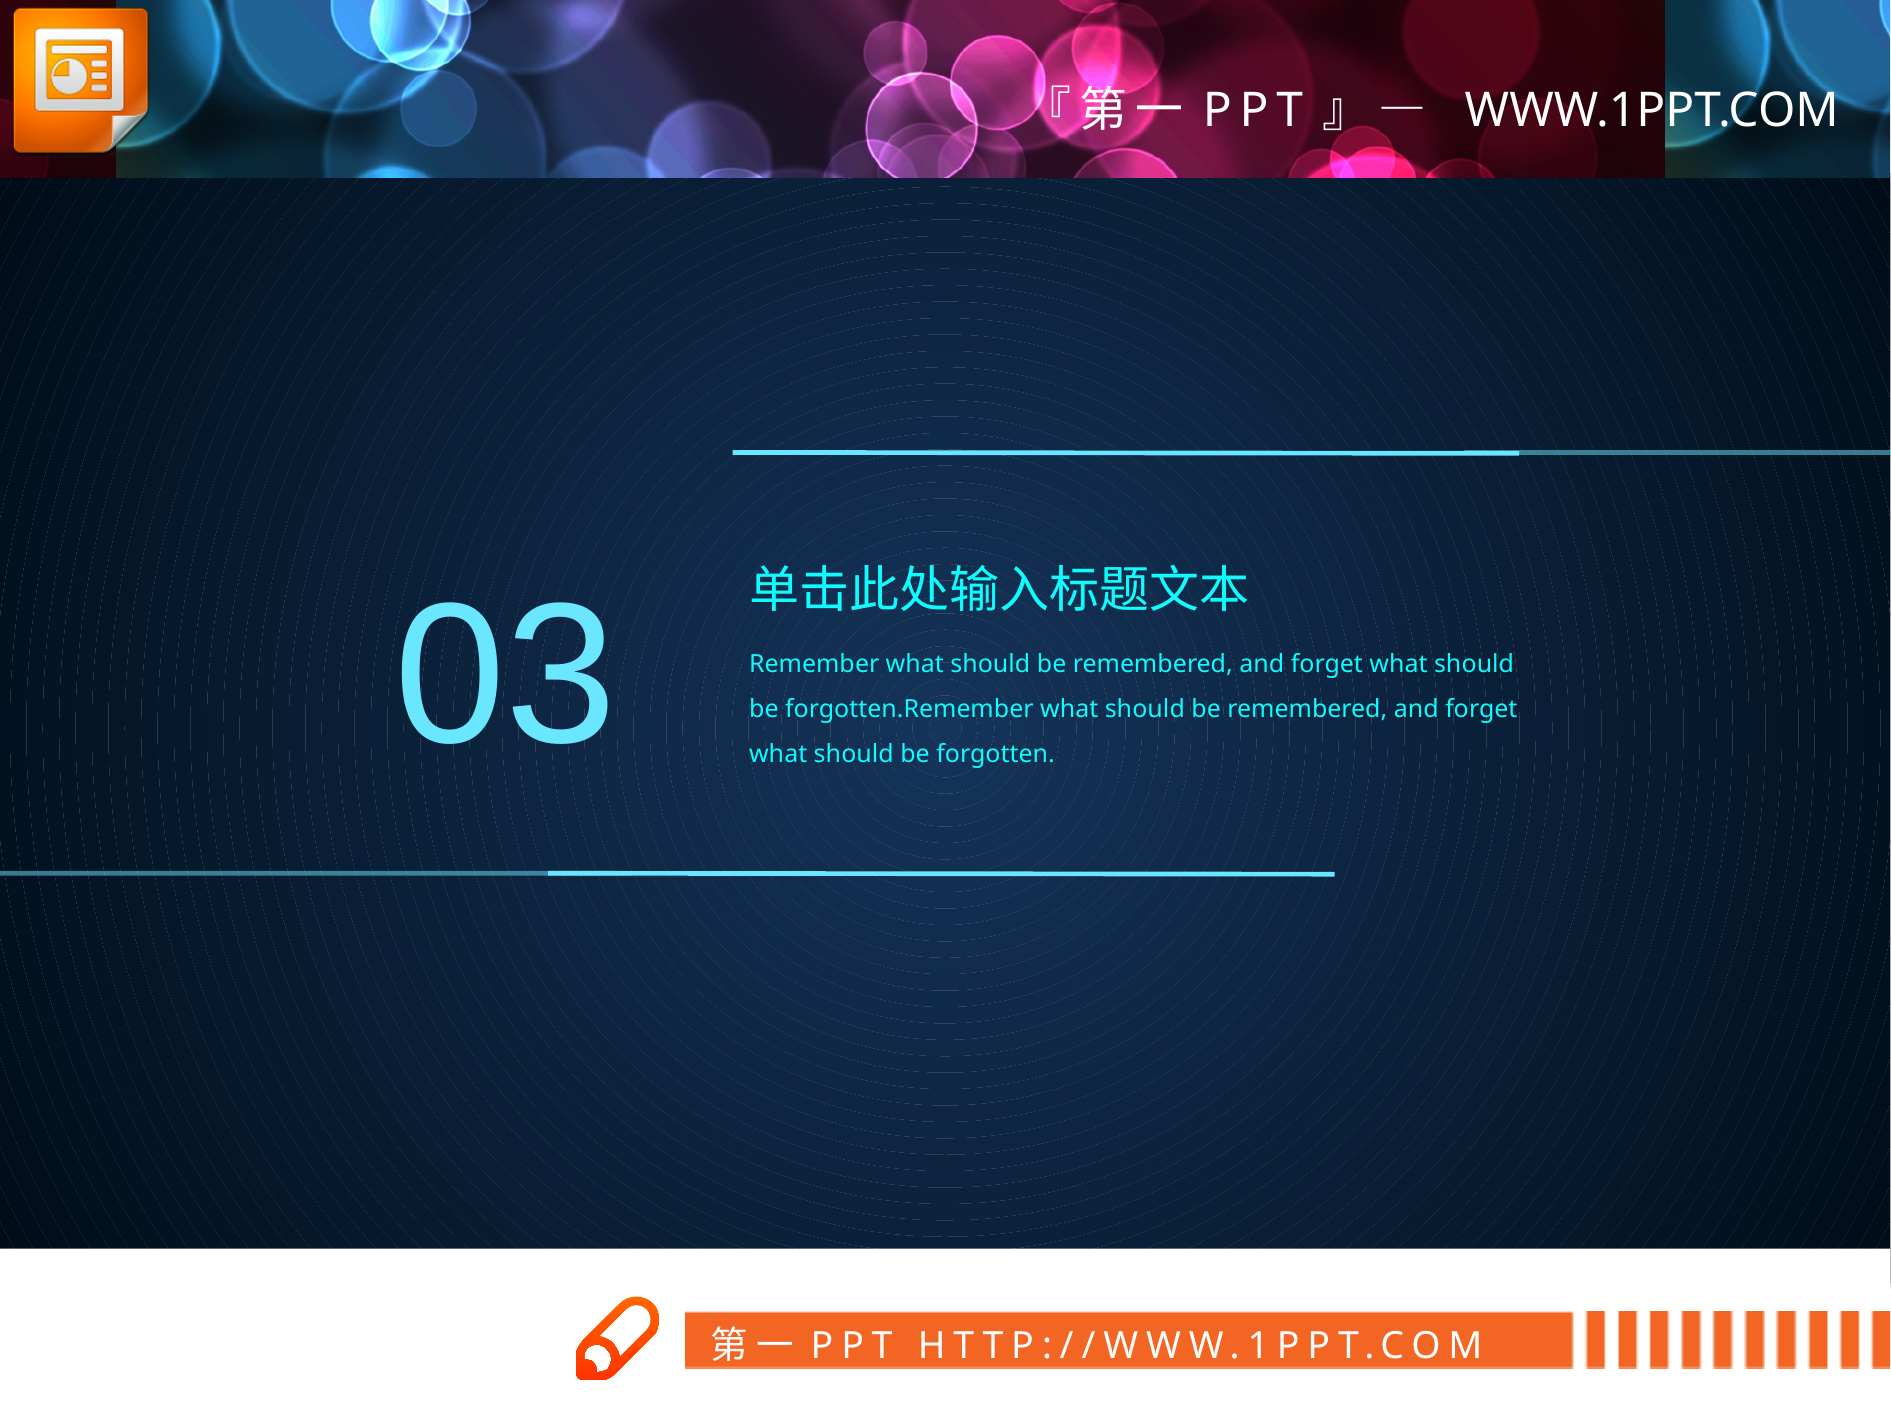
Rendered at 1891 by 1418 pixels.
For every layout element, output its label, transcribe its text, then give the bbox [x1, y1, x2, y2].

text_box 单击此处输入标题文本 [734, 549, 1348, 625]
picture [685, 1311, 1891, 1369]
text_box Remember what should be remembered, and forget what should be forgotten.Remember what should be remembered, and forget what should be forgotten. [734, 625, 1555, 775]
text_box 03 [303, 534, 632, 790]
picture [0, 0, 1891, 178]
